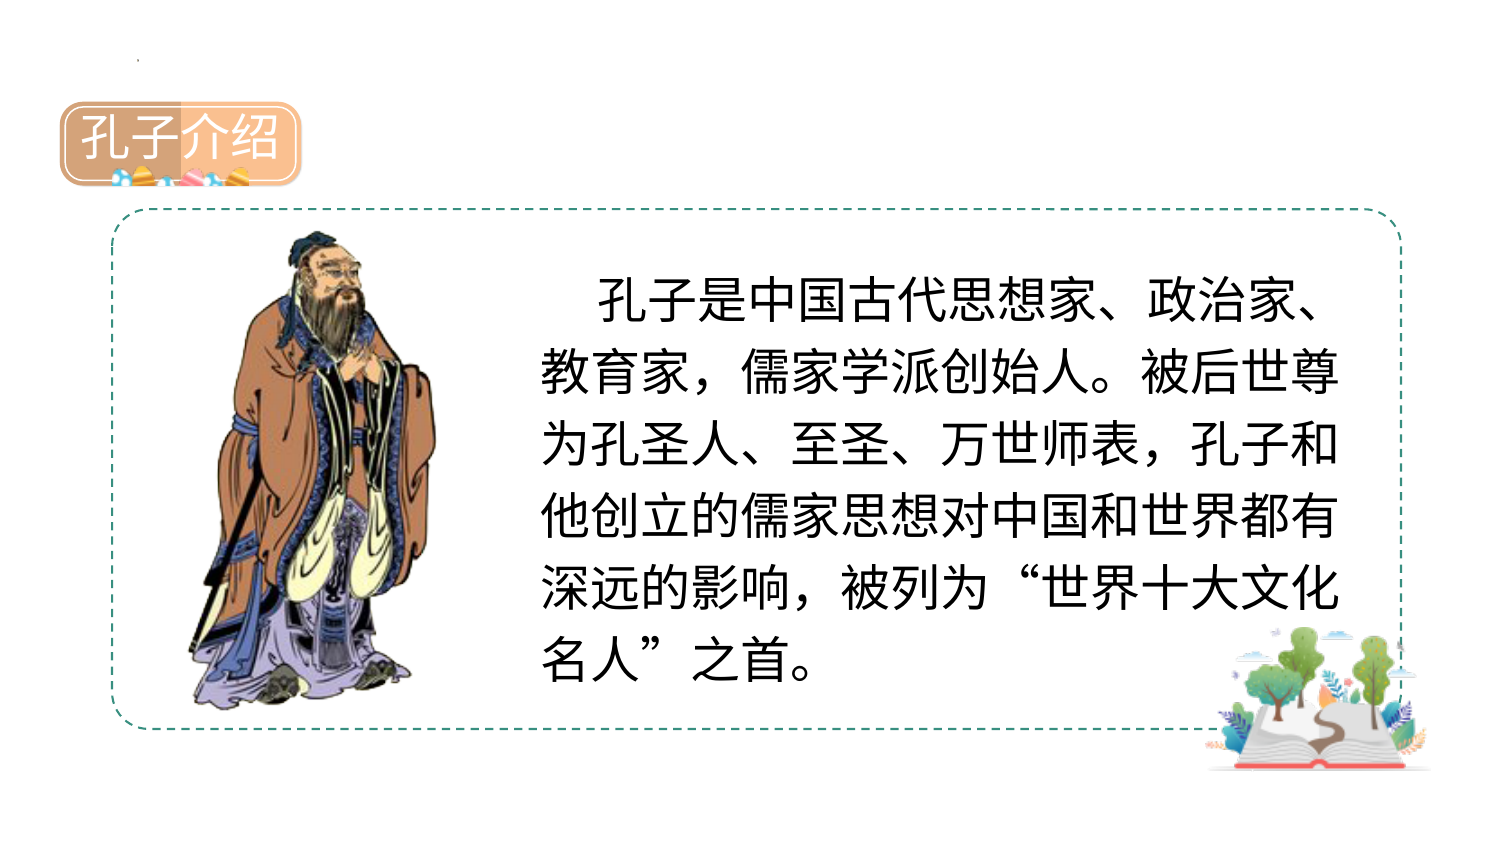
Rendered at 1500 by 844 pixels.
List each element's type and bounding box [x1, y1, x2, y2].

text_box [59, 97, 302, 186]
text_box [112, 209, 1431, 772]
